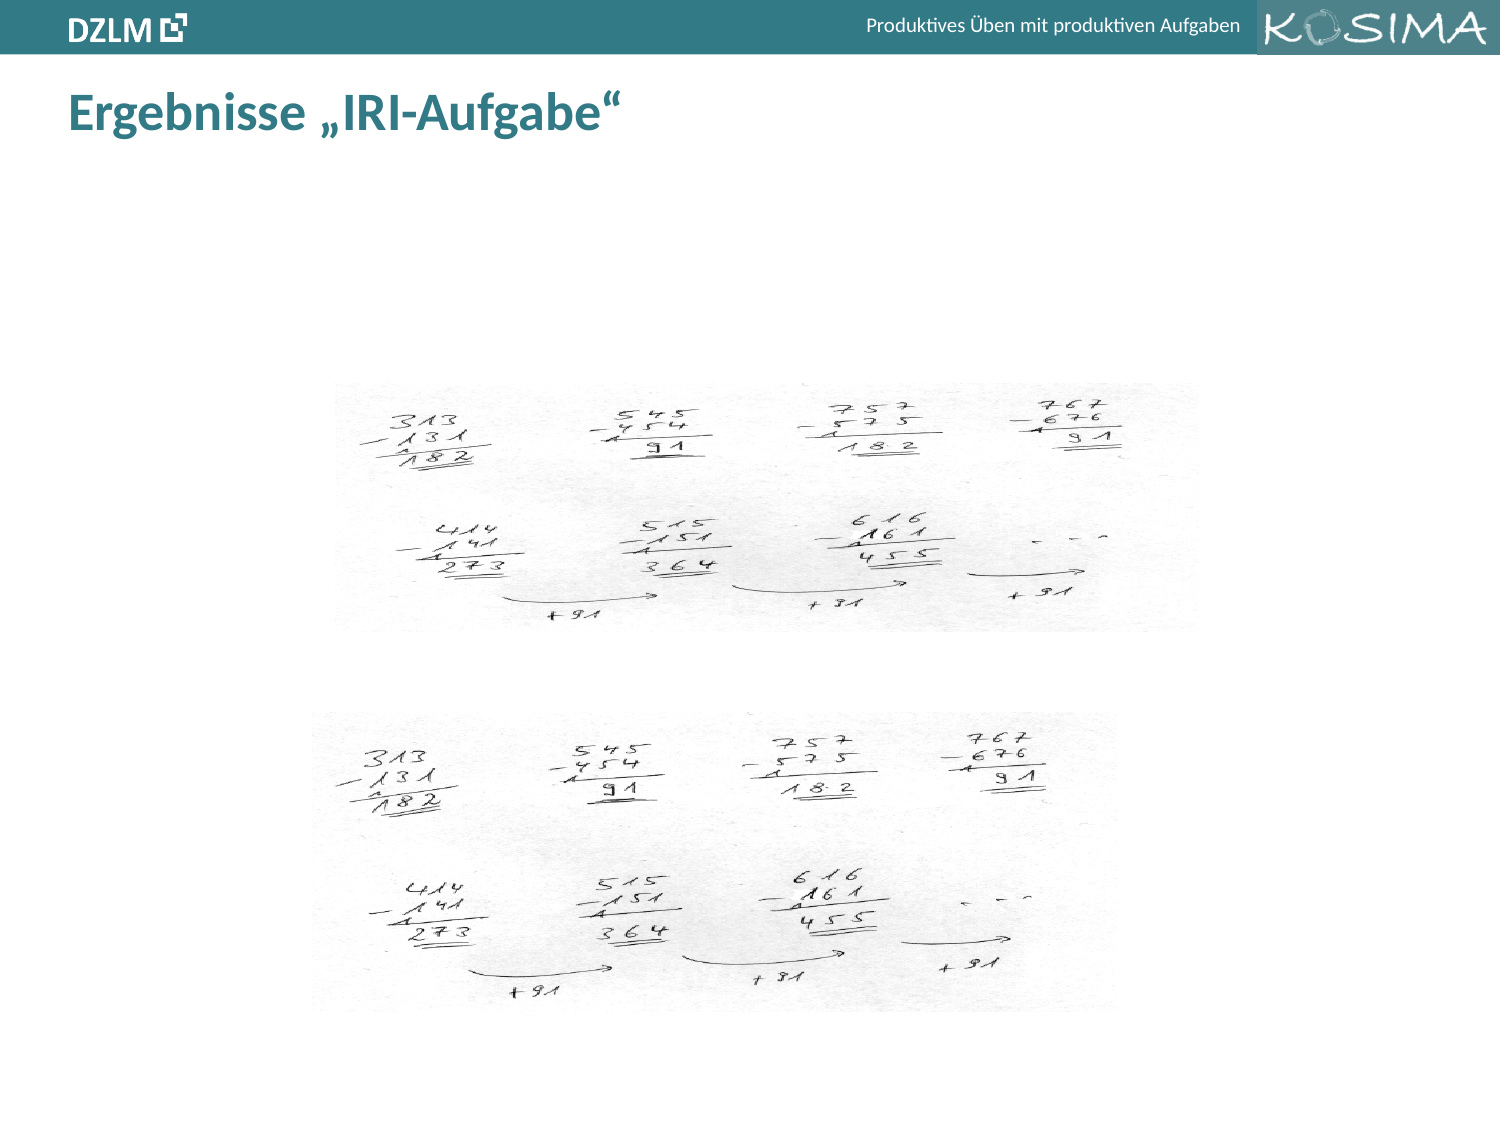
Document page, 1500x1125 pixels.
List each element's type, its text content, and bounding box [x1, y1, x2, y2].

title Ergebnisse „IRI-Aufgabe“ [53, 68, 1436, 149]
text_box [334, 383, 1200, 632]
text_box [312, 711, 1117, 1012]
